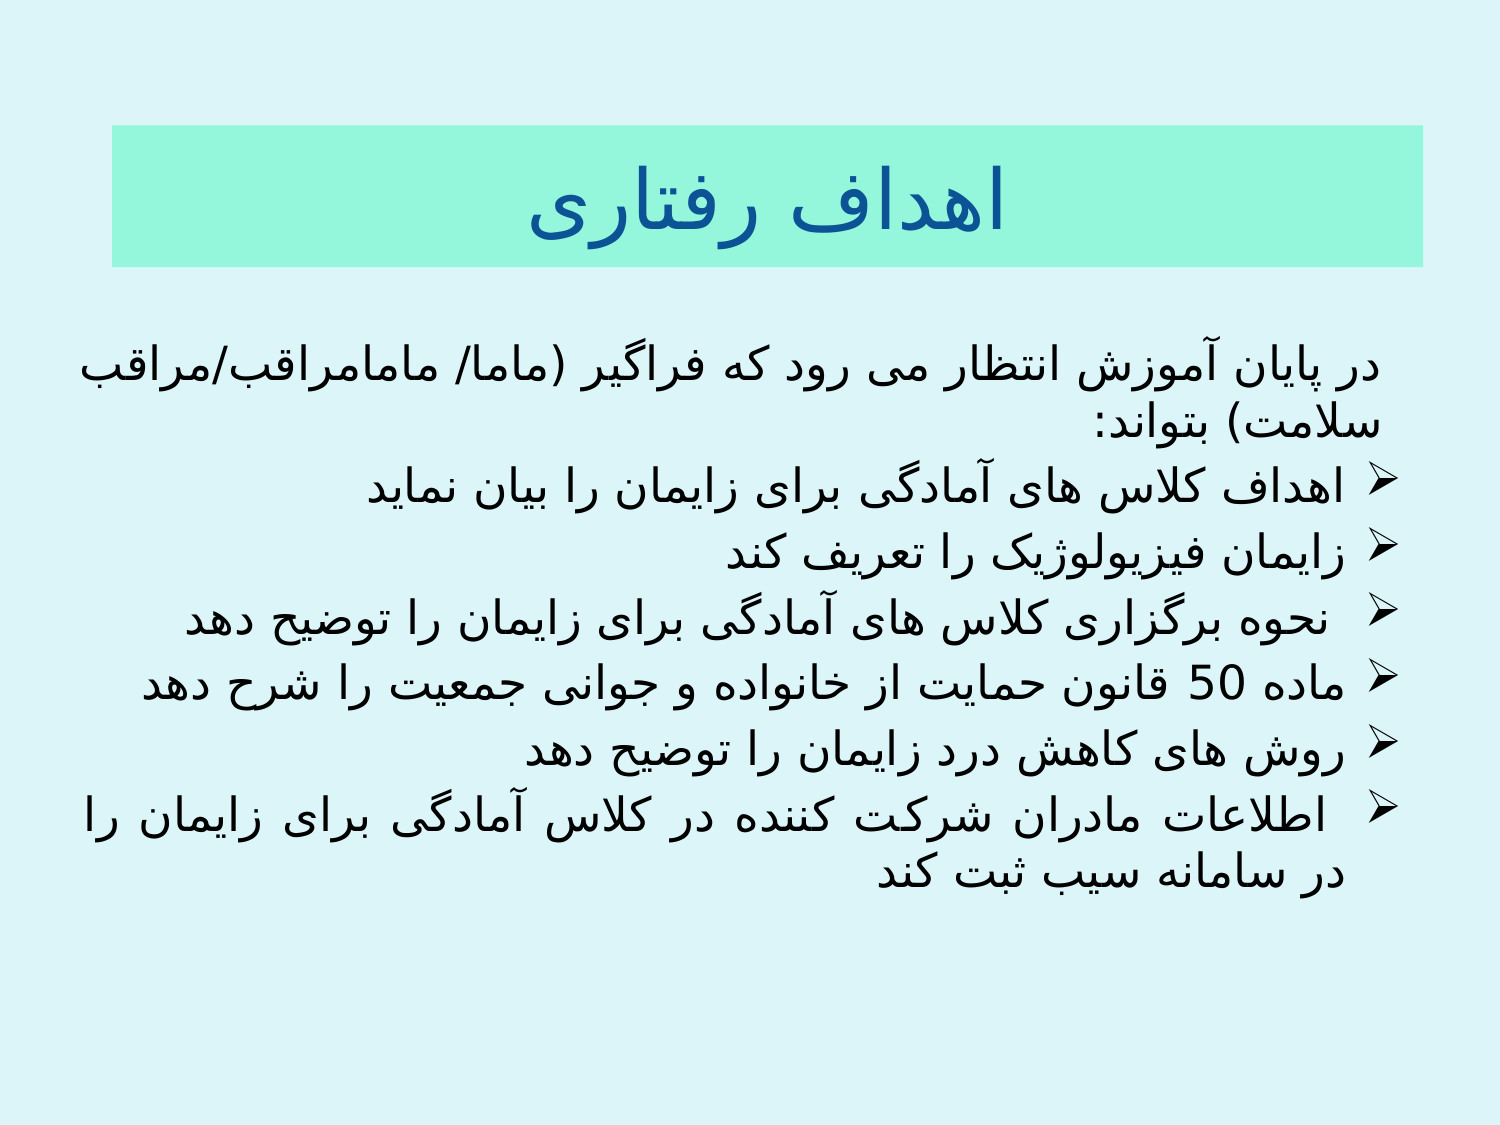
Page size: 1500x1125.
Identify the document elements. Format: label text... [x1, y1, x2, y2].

title اهداف رفتاری [112, 125, 1424, 268]
list در پایان آموزش انتظار می رود که فراگیر (ماما/ مامامراقب/مراقب سلامت) بتواند: اهداف کلاس های آمادگی برای زایمان را بیان نماید زایمان فیزیولوژیک را تعریف کند نحوه برگزاری کلاس های آمادگی برای زایمان را توضیح دهد ماده 50 قانون حمایت از خانواده و جوانی جمعیت را شرح دهد روش های کاهش درد زایمان را توضیح دهد اطلاعات مادران شرکت کننده در کلاس آمادگی برای زایمان را در سامانه سیب ثبت کند [64, 326, 1415, 917]
